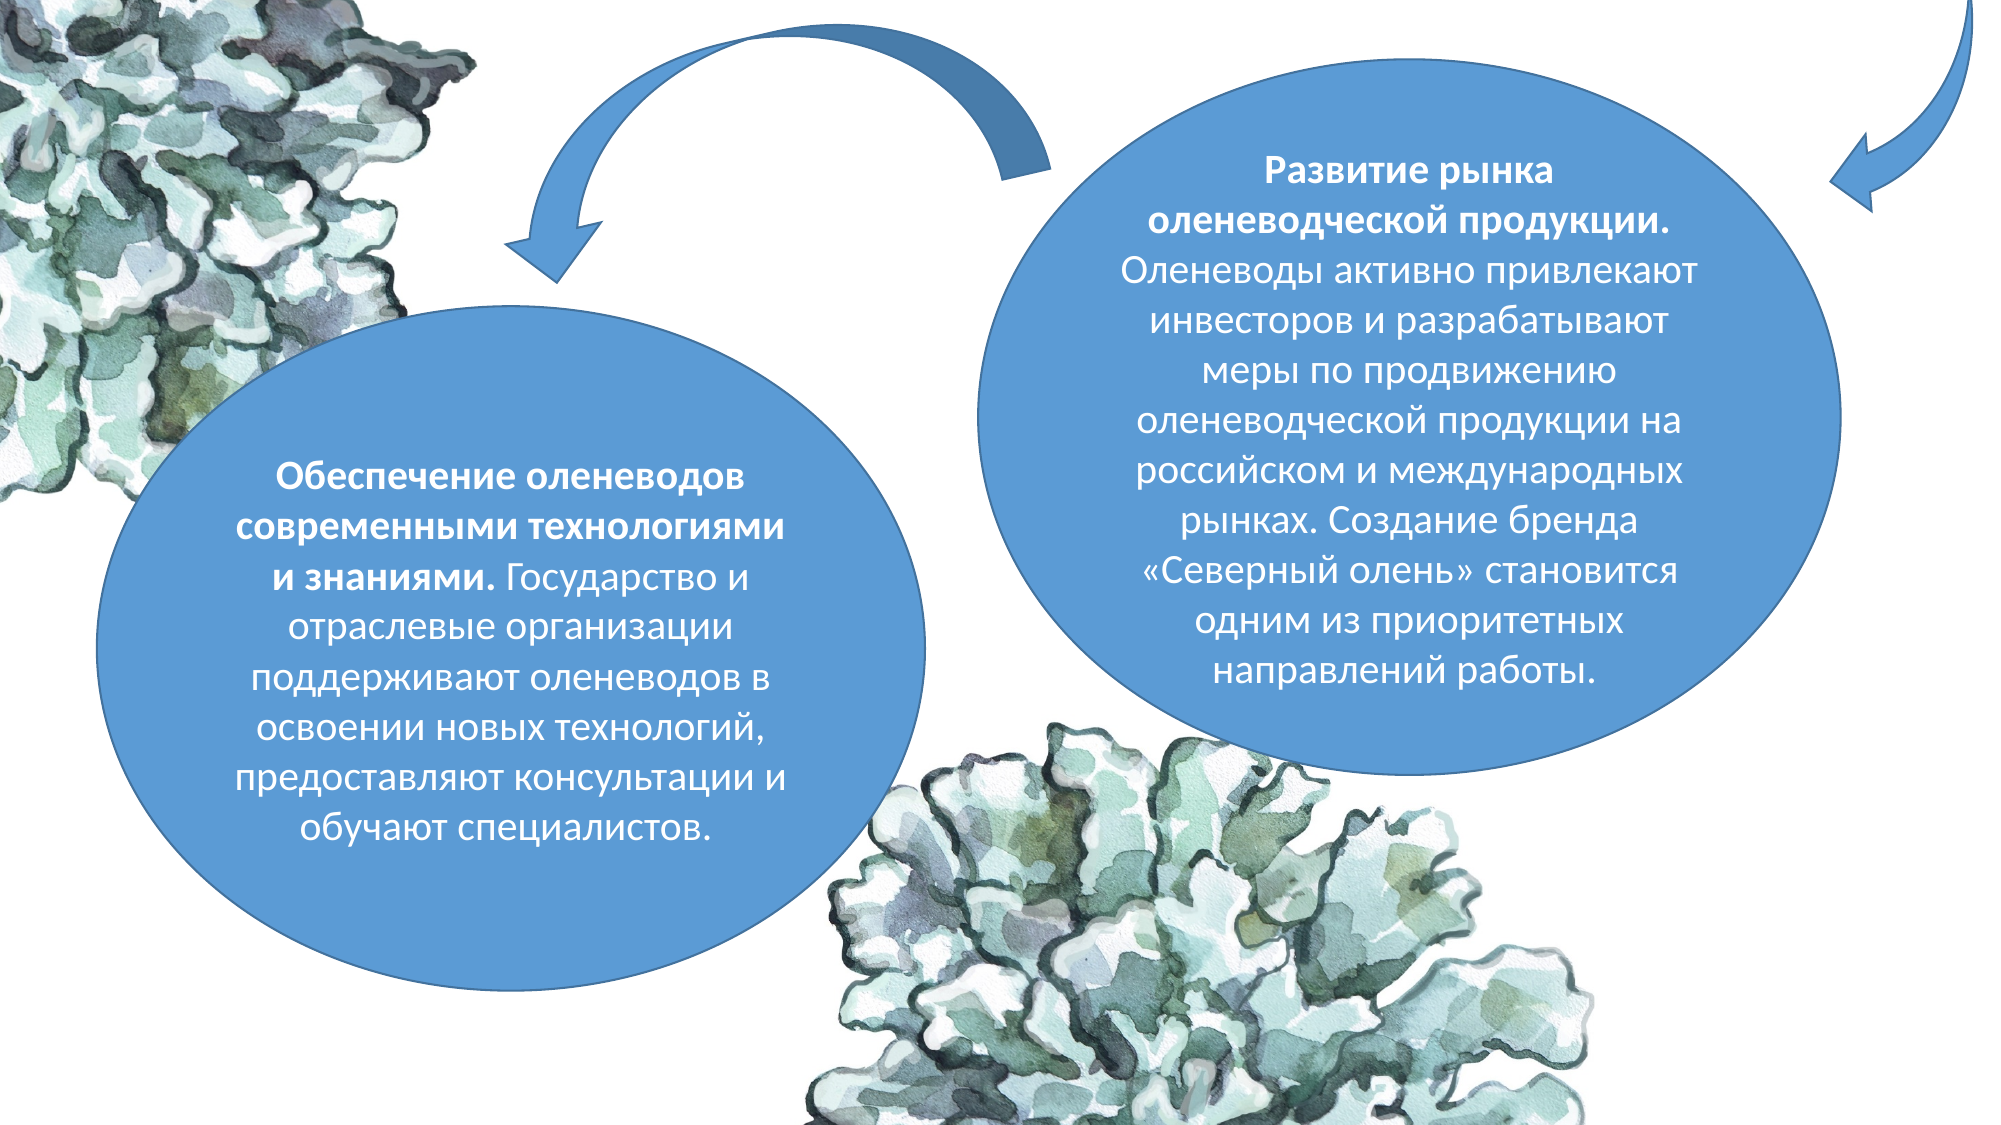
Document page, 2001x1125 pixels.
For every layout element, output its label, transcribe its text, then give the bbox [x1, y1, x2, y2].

text_box [503, 23, 1052, 285]
picture [0, 0, 478, 526]
text_box Обеспечение оленеводов современными технологиями и знаниями. Государство и отраслевые организации поддерживают оленеводов в освоении новых технологий, предоставляют консультации и обучают специалистов. [95, 305, 927, 992]
text_box Развитие рынка оленеводческой продукции. Оленеводы активно привлекают инвесторов и разрабатывают меры по продвижению оленеводческой продукции на российском и международных рынках. Создание бренда «Северный олень» становится одним из приоритетных направлений работы. [977, 58, 1842, 734]
text_box [1829, 0, 1974, 214]
picture [757, 703, 1614, 1125]
